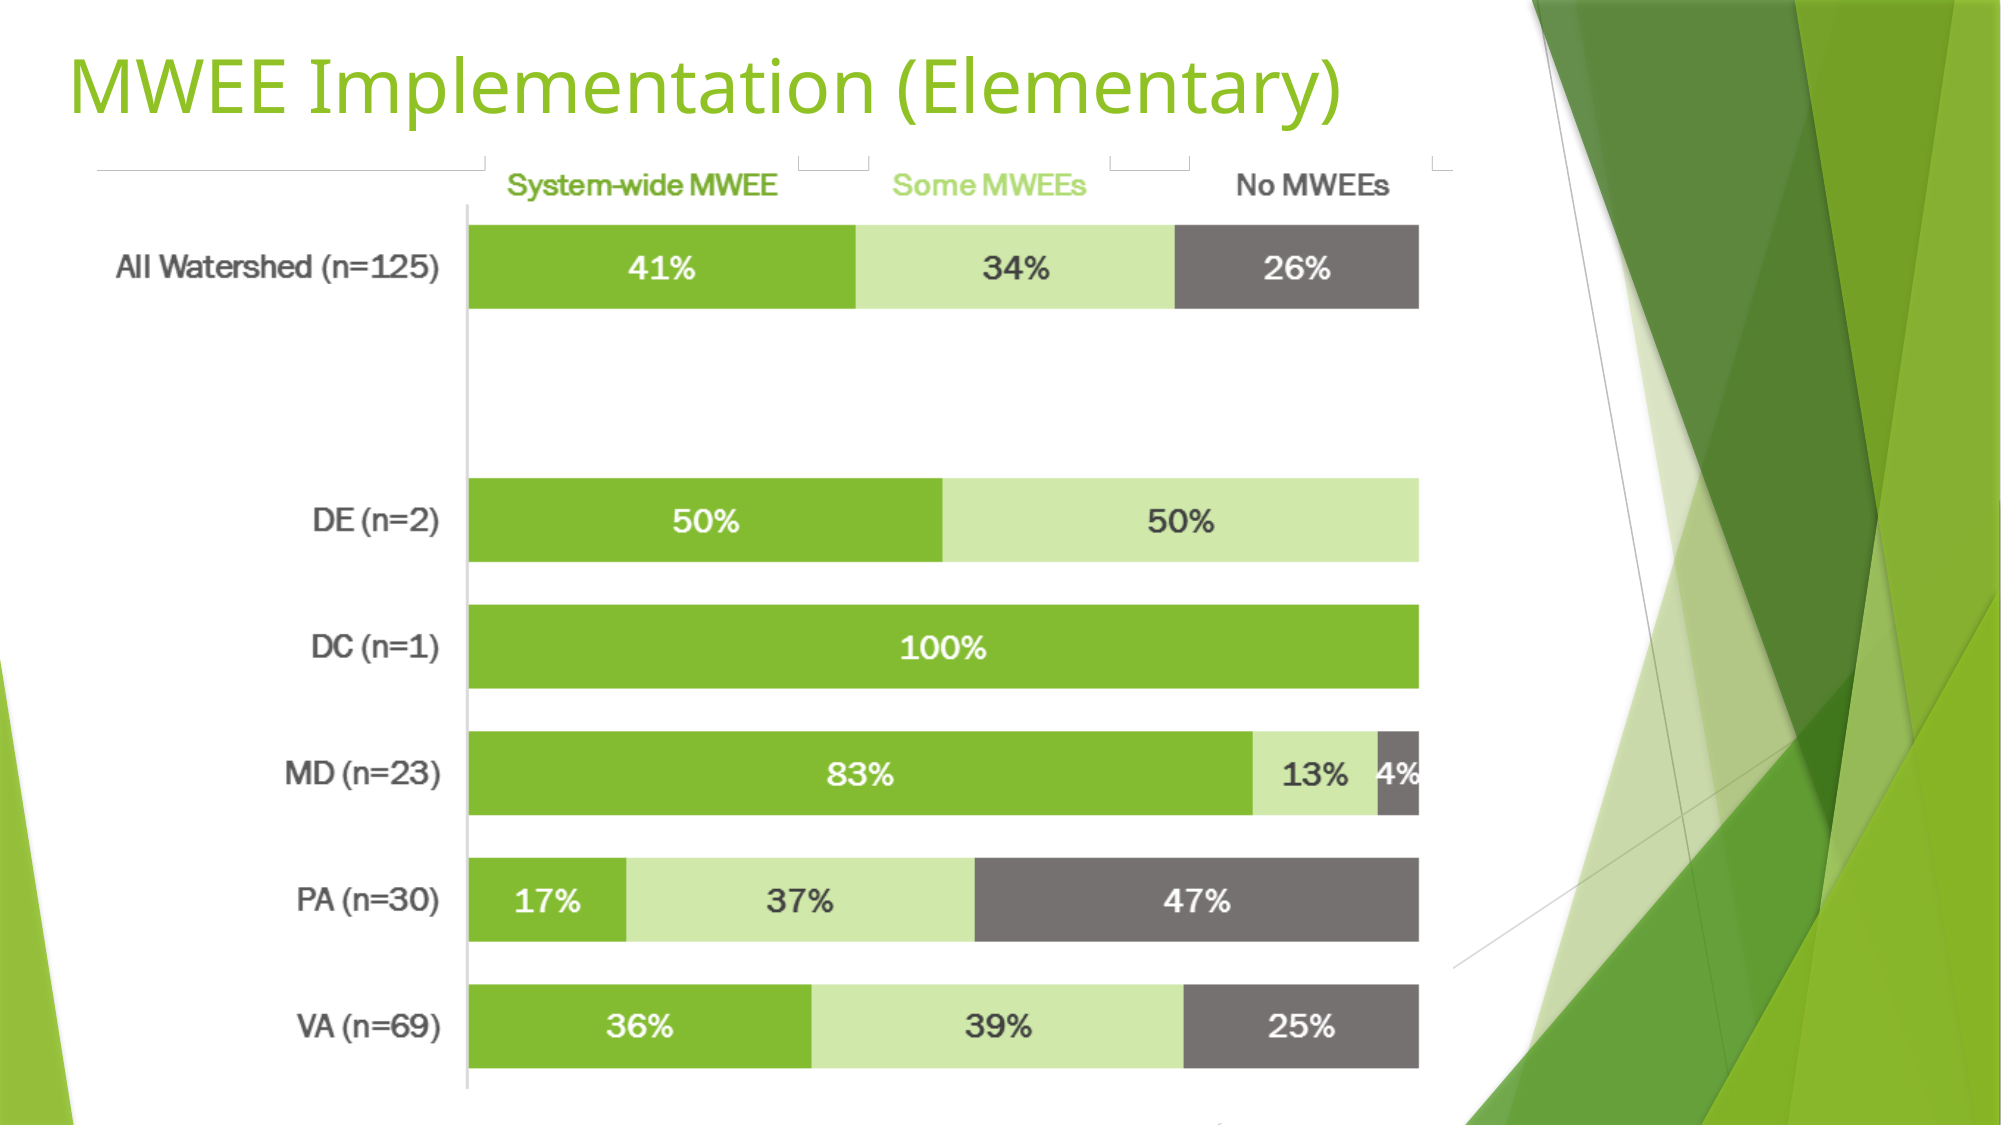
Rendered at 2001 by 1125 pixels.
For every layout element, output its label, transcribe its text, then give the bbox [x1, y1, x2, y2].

title MWEE Implementation (Elementary) [52, 31, 1463, 248]
picture [96, 156, 1454, 1124]
